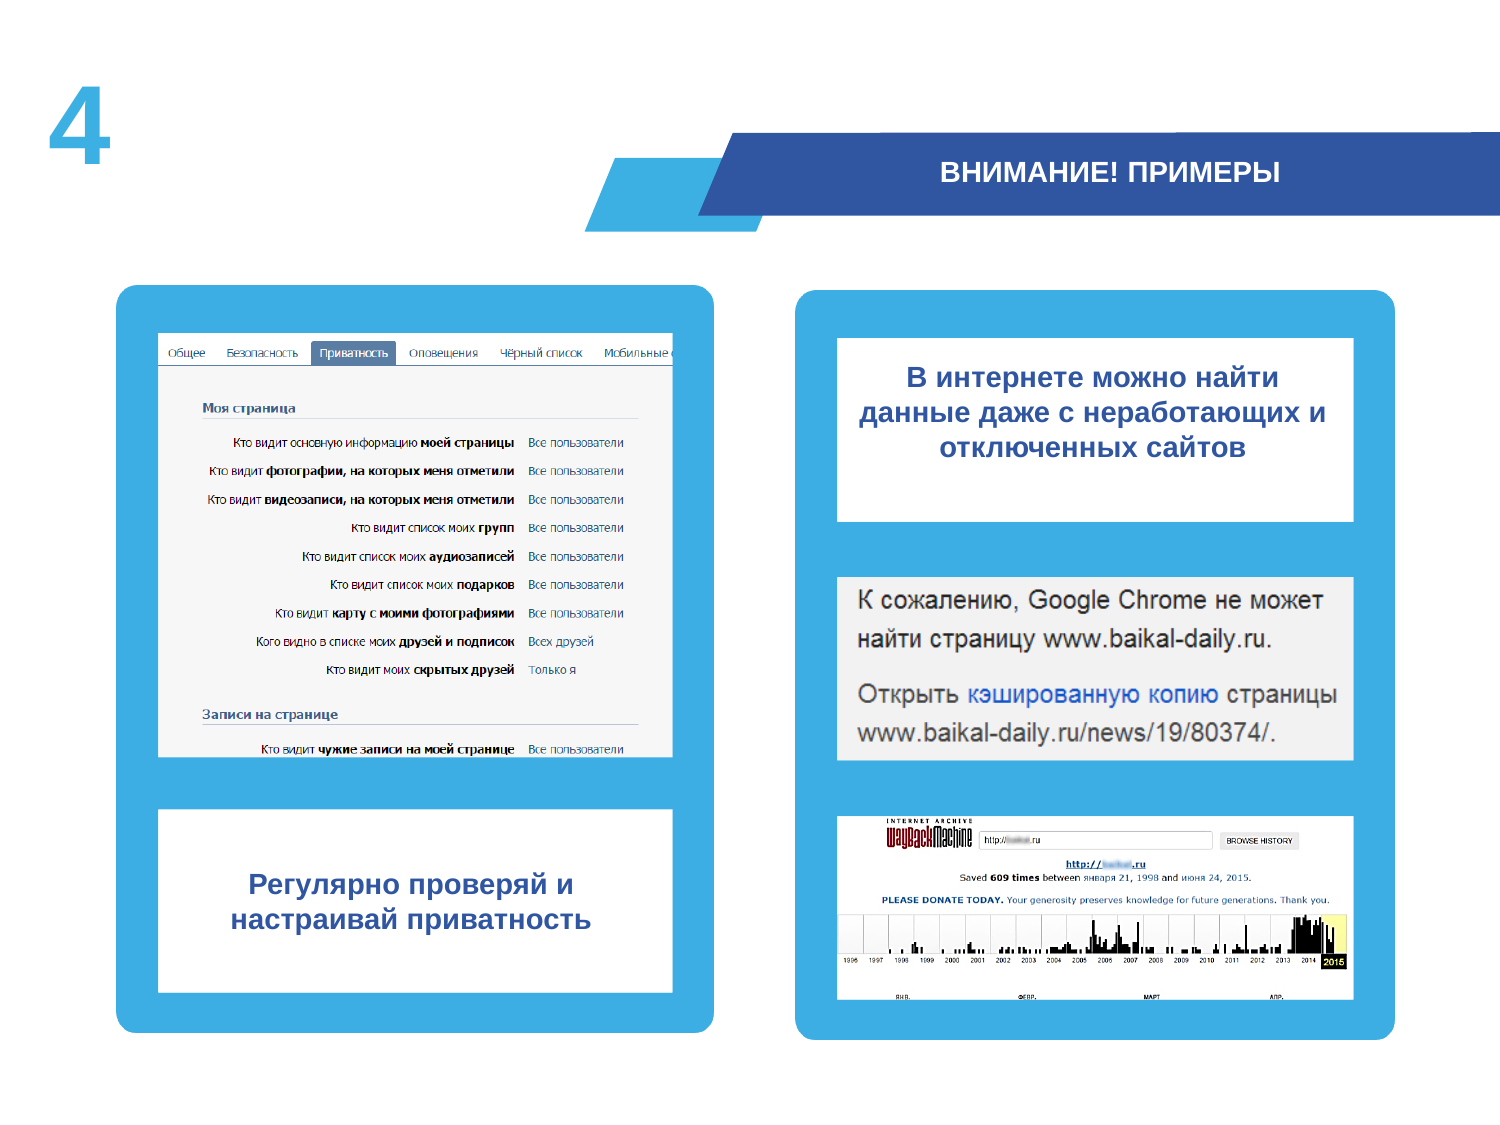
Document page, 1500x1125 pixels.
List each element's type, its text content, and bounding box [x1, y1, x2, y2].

picture [795, 290, 1395, 1040]
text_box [584, 132, 1500, 232]
picture [116, 285, 715, 1033]
text_box 4 [33, 78, 183, 161]
